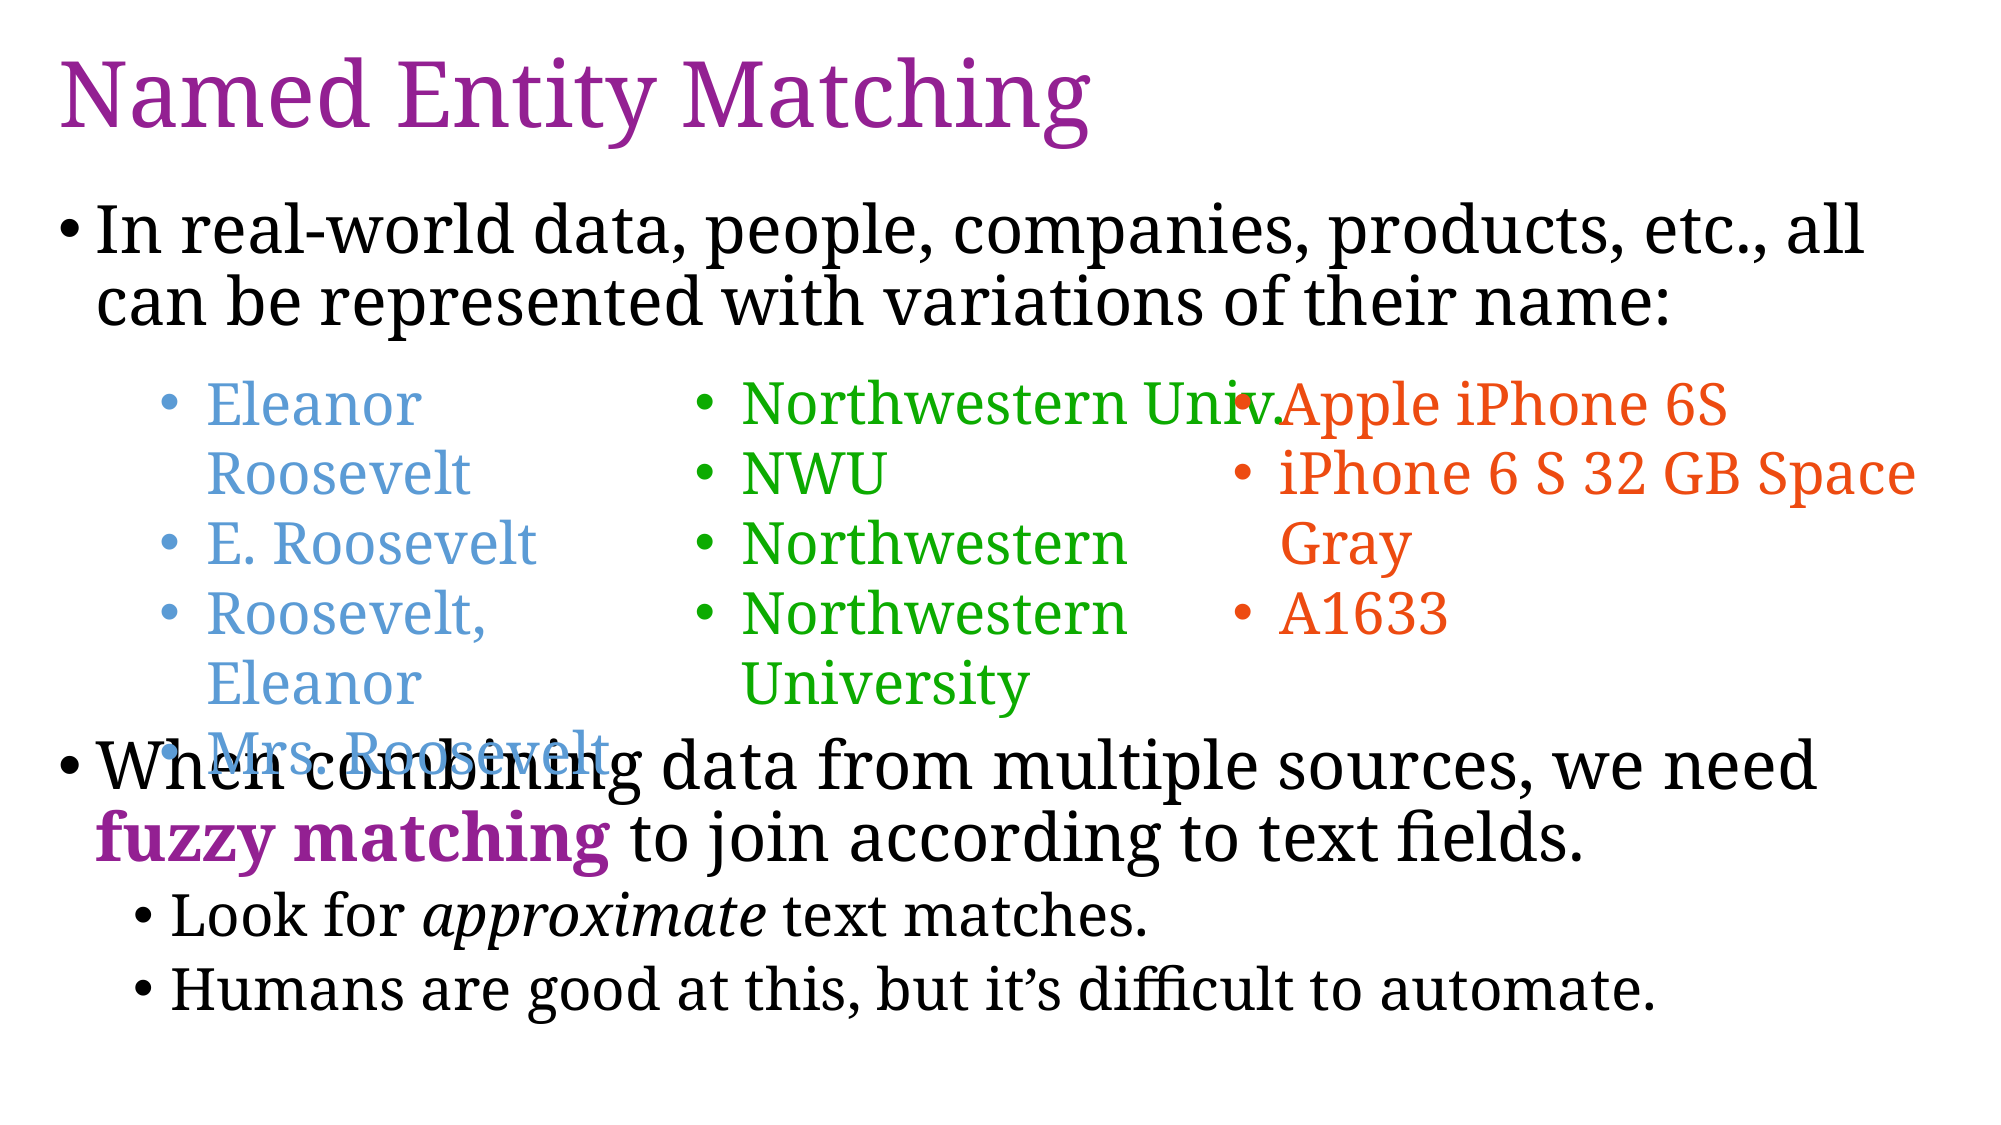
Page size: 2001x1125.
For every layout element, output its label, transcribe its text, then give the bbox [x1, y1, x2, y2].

list In real-world data, people, companies, products, etc., all can be represented with variations of their name: When combining data from multiple sources, we need fuzzy matching to join according to text fields. Look for approximate text matches. Humans are good at this, but it’s difficult to automate. [43, 188, 1953, 1106]
text_box Apple iPhone 6S iPhone 6 S 32 GB Space Gray A1633 [1217, 359, 1984, 704]
text_box Eleanor Roosevelt E. Roosevelt Roosevelt, Eleanor Mrs. Roosevelt [144, 359, 683, 844]
title Named Entity Matching [43, 25, 1953, 171]
text_box Northwestern Univ. NWU Northwestern Northwestern University [679, 359, 1317, 774]
